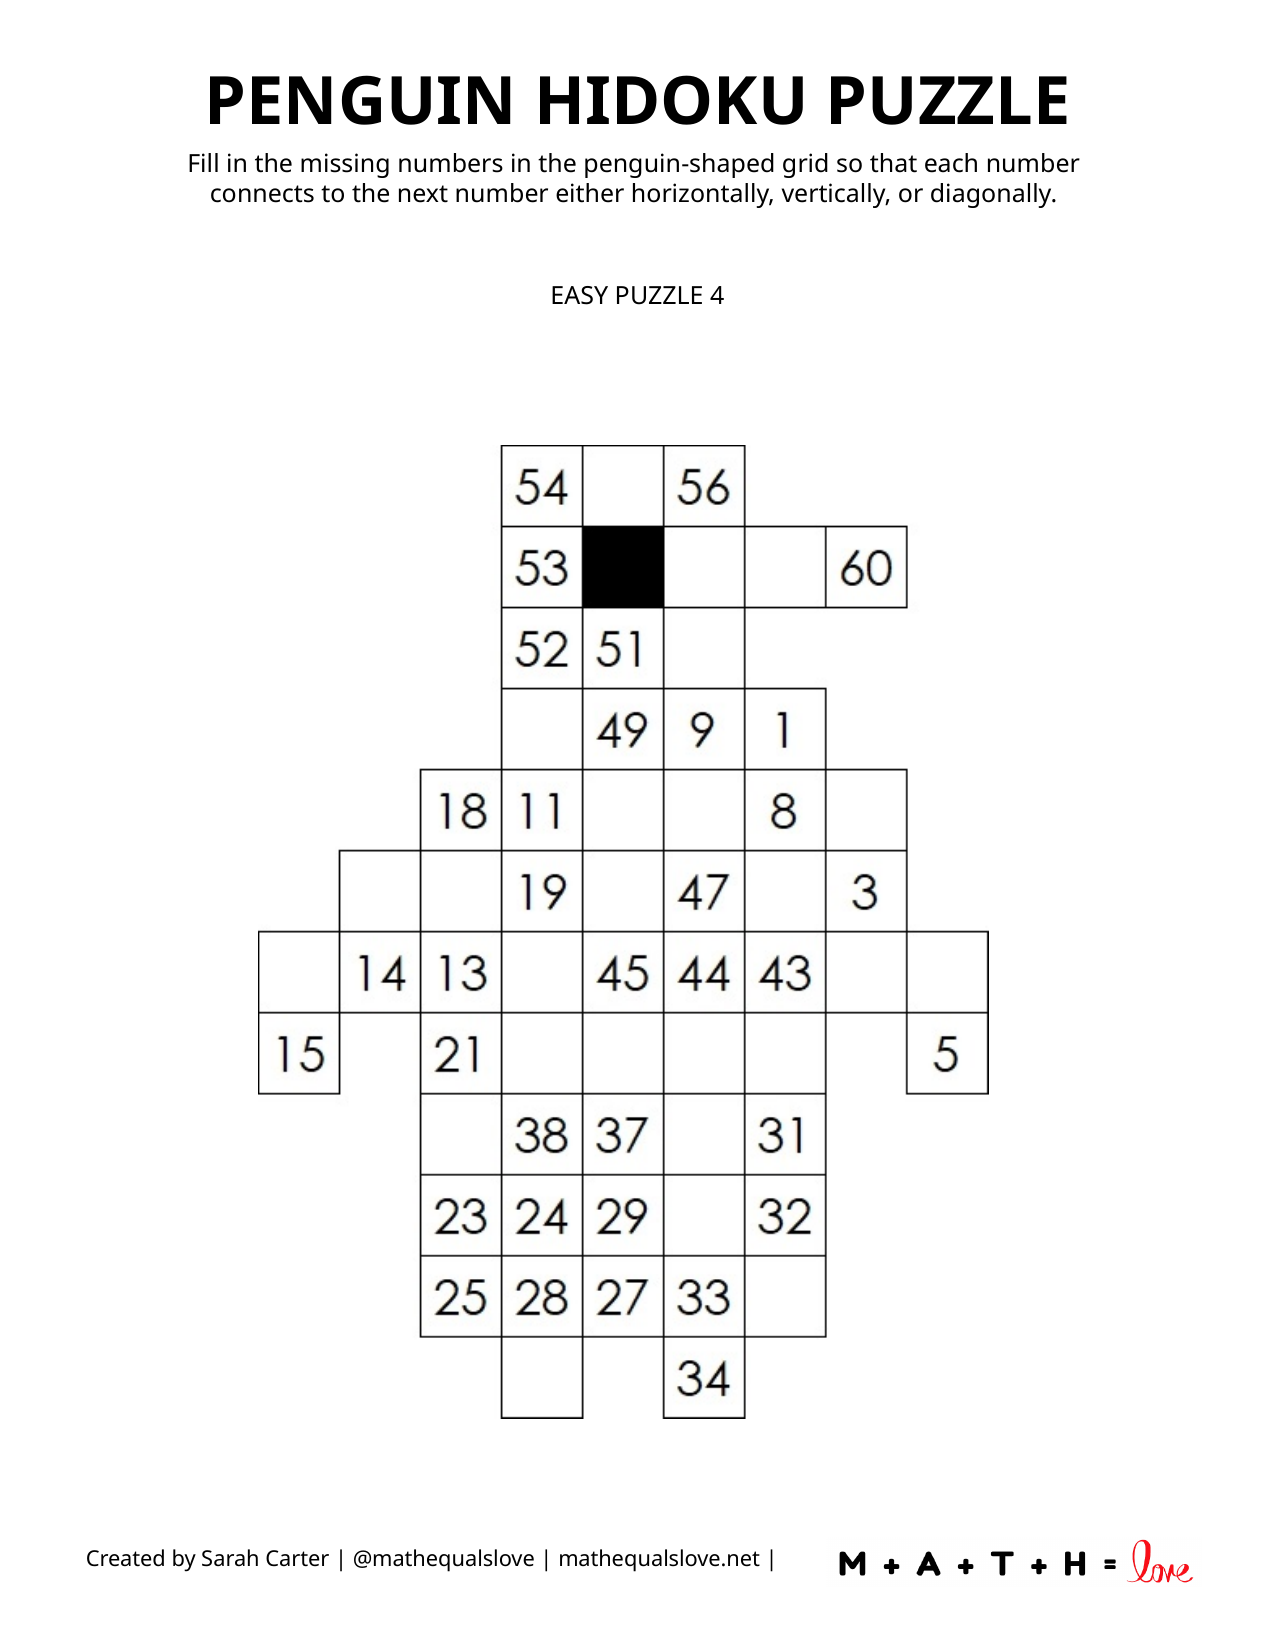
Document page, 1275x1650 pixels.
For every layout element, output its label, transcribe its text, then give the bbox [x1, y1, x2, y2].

text_box EASY PUZZLE 4 [437, 279, 838, 330]
picture [257, 445, 989, 1420]
text_box PENGUIN HIDOKU PUZZLE [66, 50, 1211, 140]
picture [826, 1536, 1203, 1588]
text_box Created by Sarah Carter | @mathequalslove | mathequalslove.net | [70, 1537, 826, 1579]
text_box Fill in the missing numbers in the penguin-shaped grid so that each number connects to the next number either horizontally, vertically, or diagonally. [0, 140, 1275, 216]
